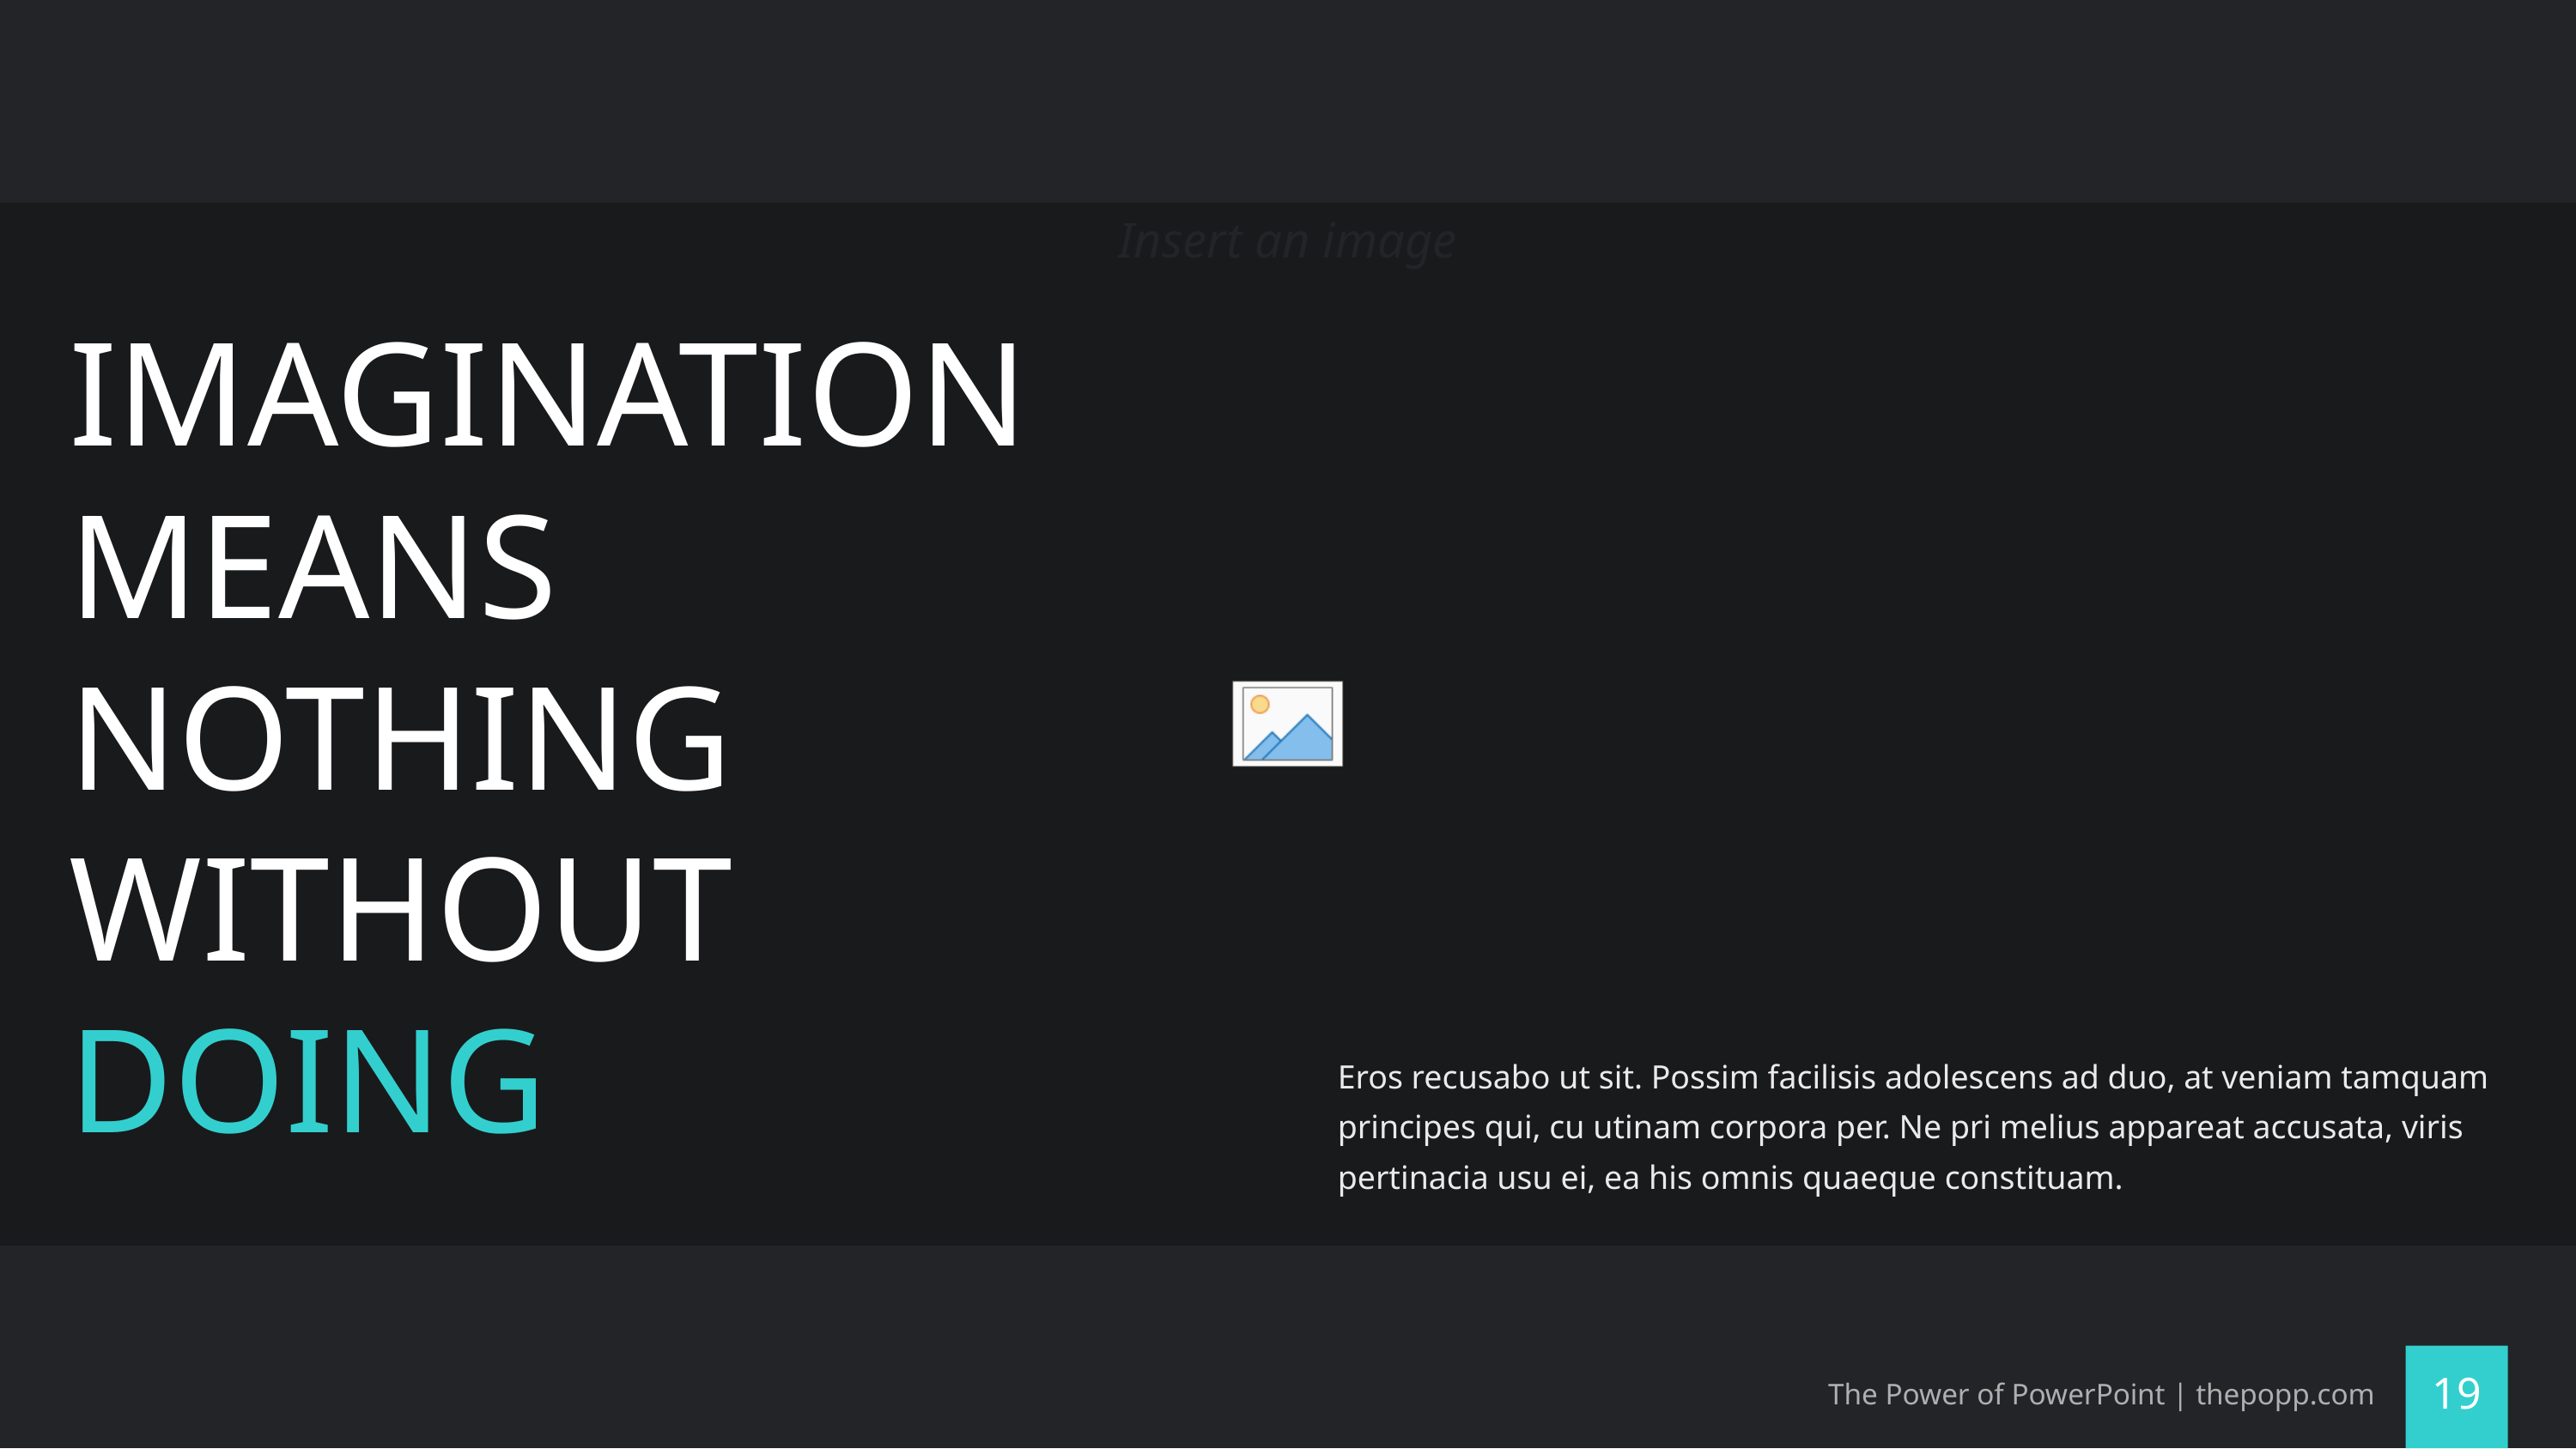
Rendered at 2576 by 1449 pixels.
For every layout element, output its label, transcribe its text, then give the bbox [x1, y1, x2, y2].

title IMAGINATION MEANS NOTHING WITHOUT DOING [56, 1246, 1280, 1254]
slide_number 19 [2404, 1356, 2509, 1434]
picture [0, 203, 2576, 1246]
footer The Power of PowerPoint | thepopp.com [1519, 1356, 2389, 1434]
